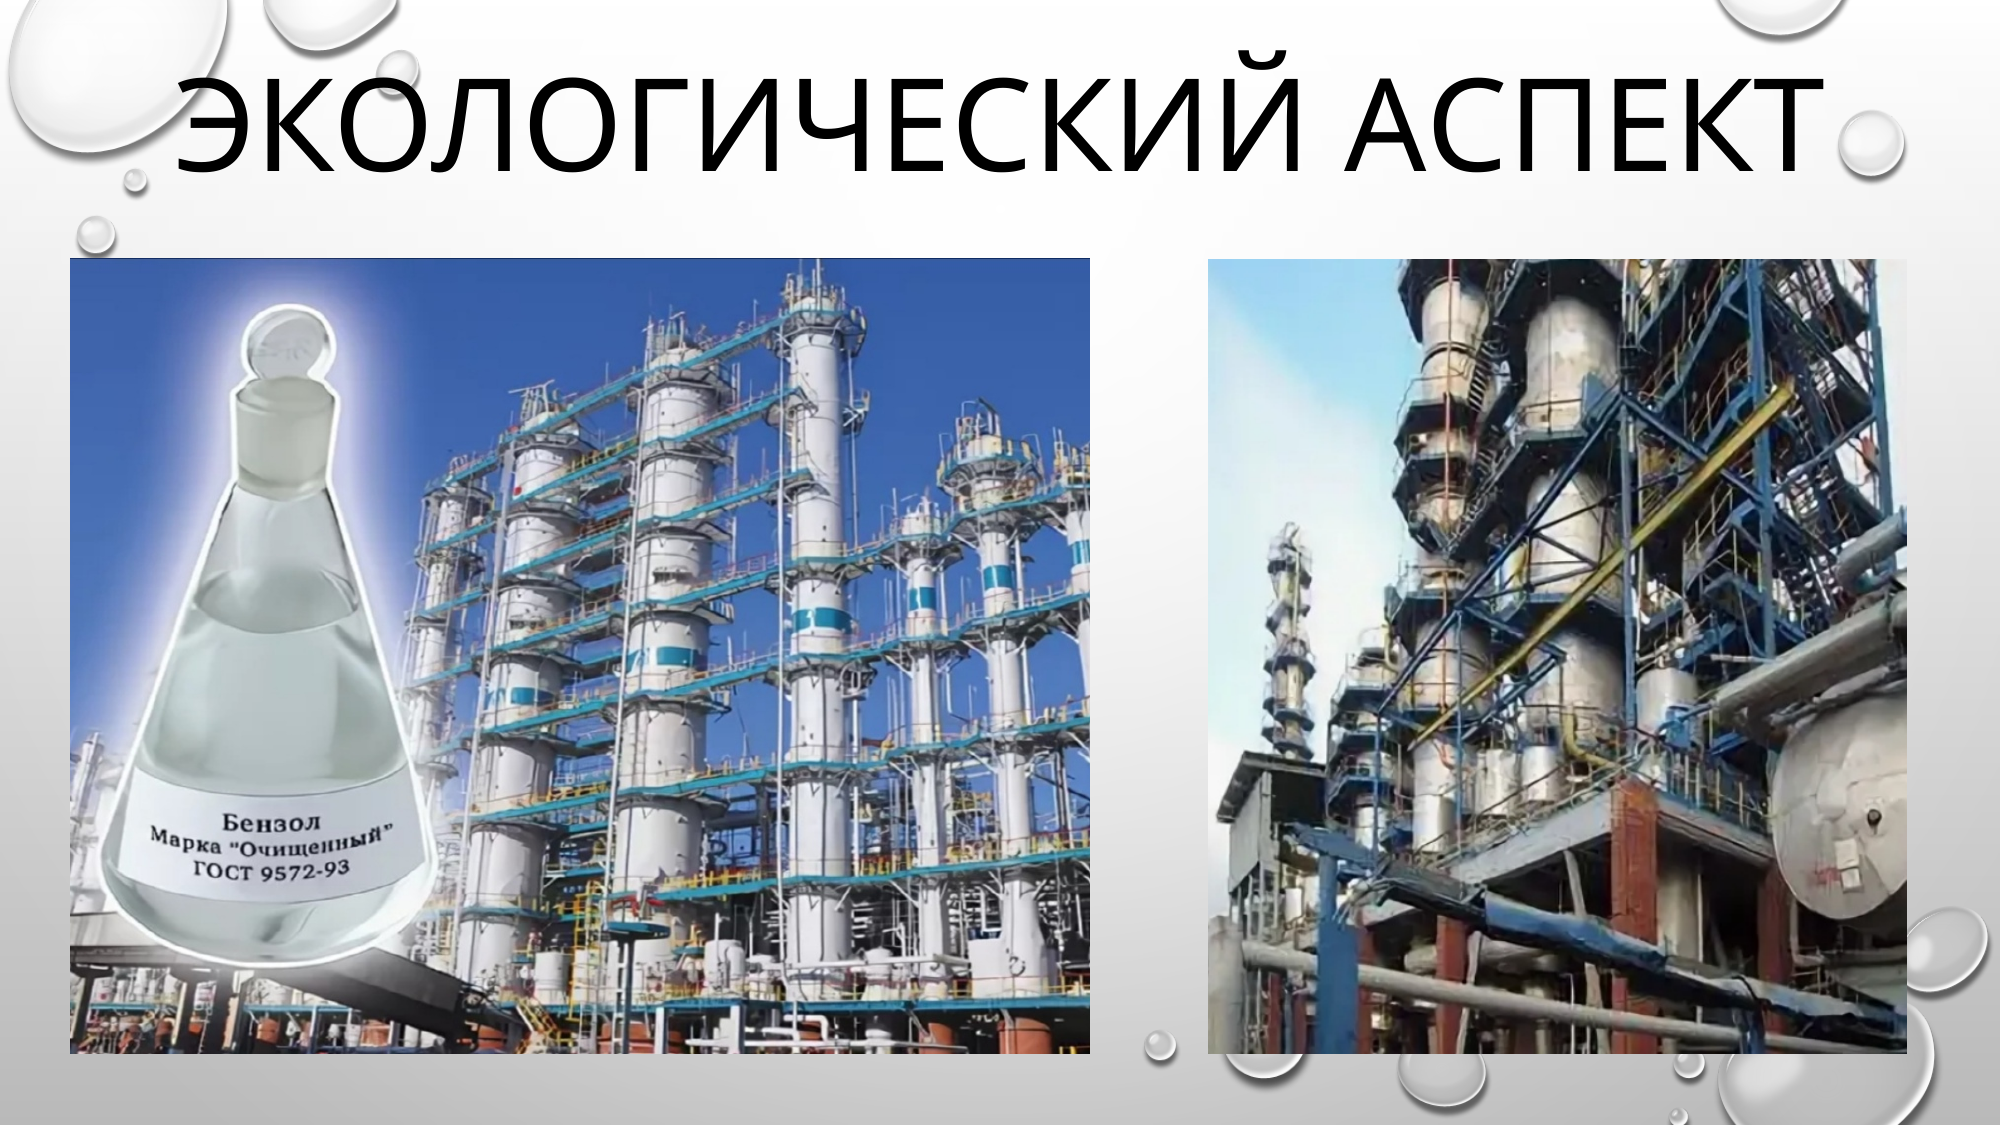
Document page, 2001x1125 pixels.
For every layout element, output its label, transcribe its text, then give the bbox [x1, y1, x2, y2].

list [1208, 259, 1907, 1054]
picture [0, 0, 2000, 1125]
title Экологический аспект [149, 0, 1851, 259]
